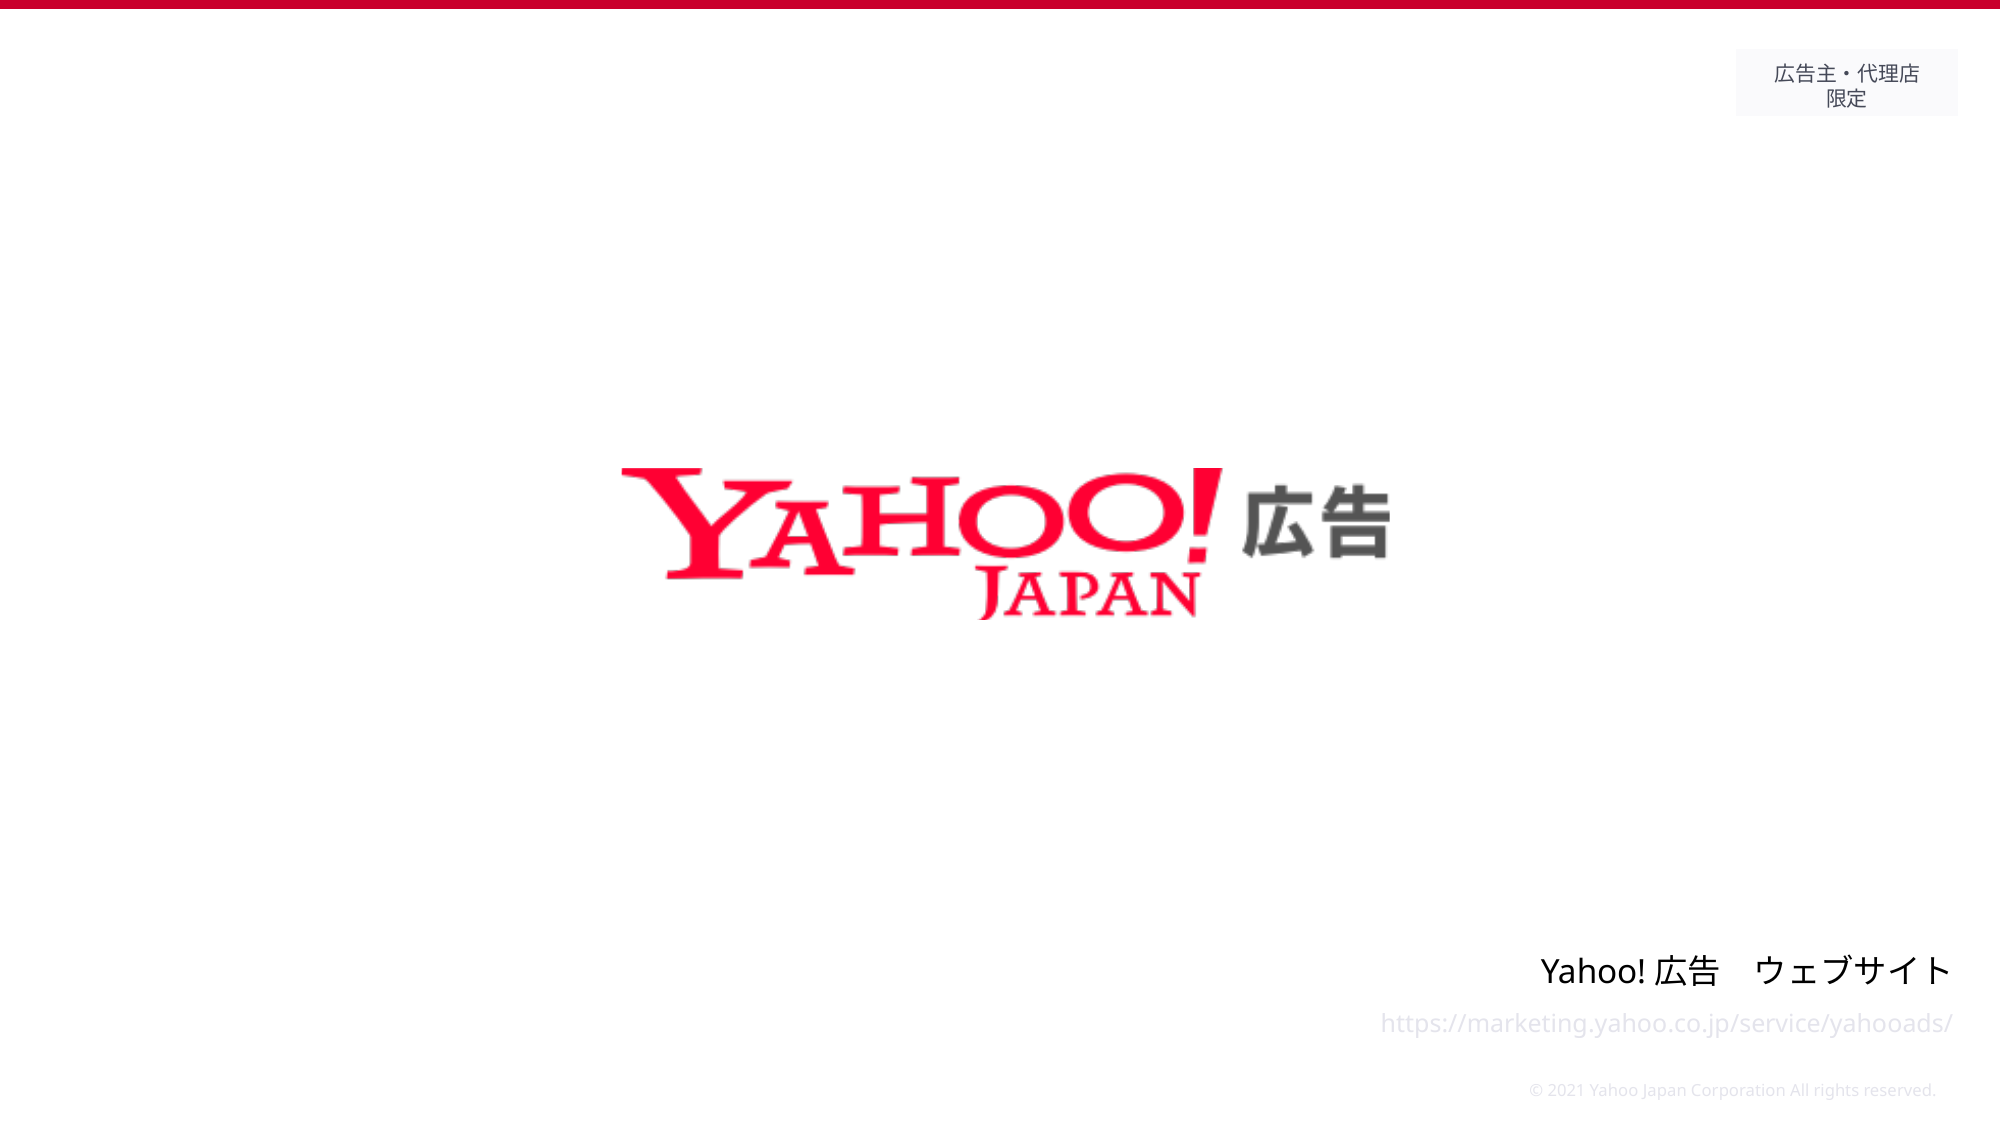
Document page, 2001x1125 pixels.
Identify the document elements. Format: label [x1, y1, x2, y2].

text_box [0, 0, 2000, 9]
